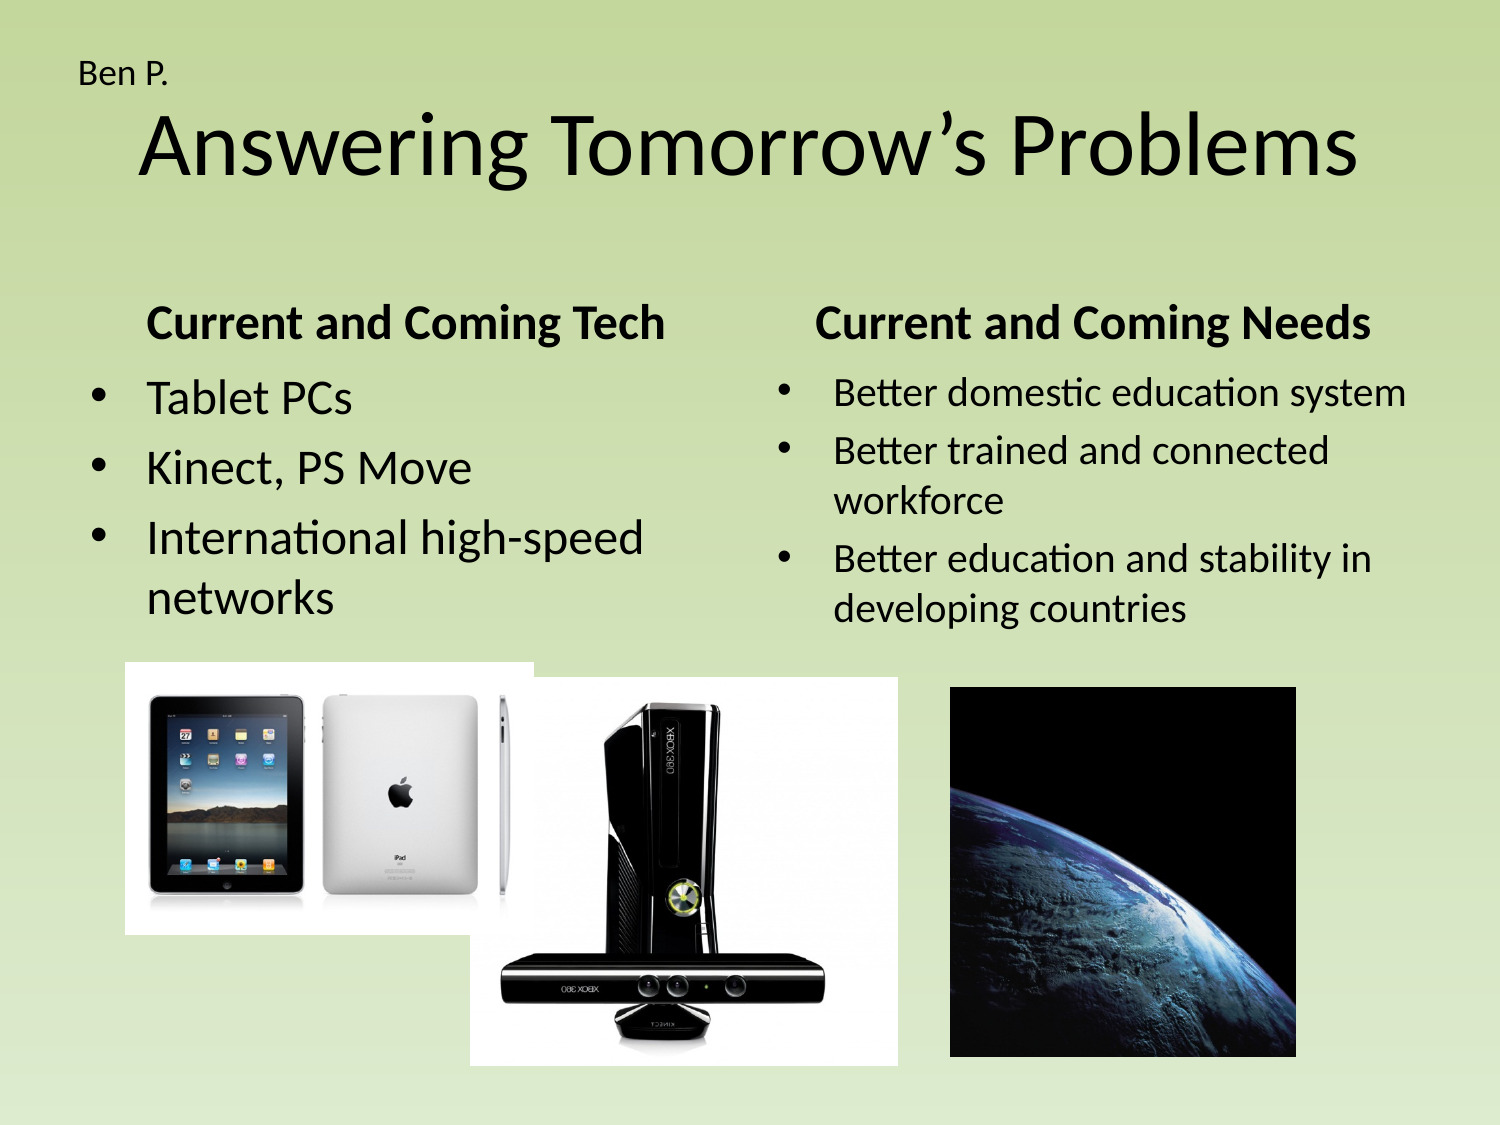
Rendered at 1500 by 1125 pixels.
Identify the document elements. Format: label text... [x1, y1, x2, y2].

text_box Ben P. [63, 41, 185, 101]
title Answering Tomorrow’s Problems [75, 45, 1425, 233]
picture [949, 686, 1296, 1057]
list Better domestic education system Better trained and connected workforce Better education and stability in developing countries [761, 356, 1425, 1005]
list Current and Coming Tech [75, 251, 738, 356]
list Current and Coming Needs [761, 251, 1425, 356]
list Tablet PCs Kinect, PS Move International high-speed networks [75, 356, 738, 1005]
picture [124, 662, 898, 1066]
